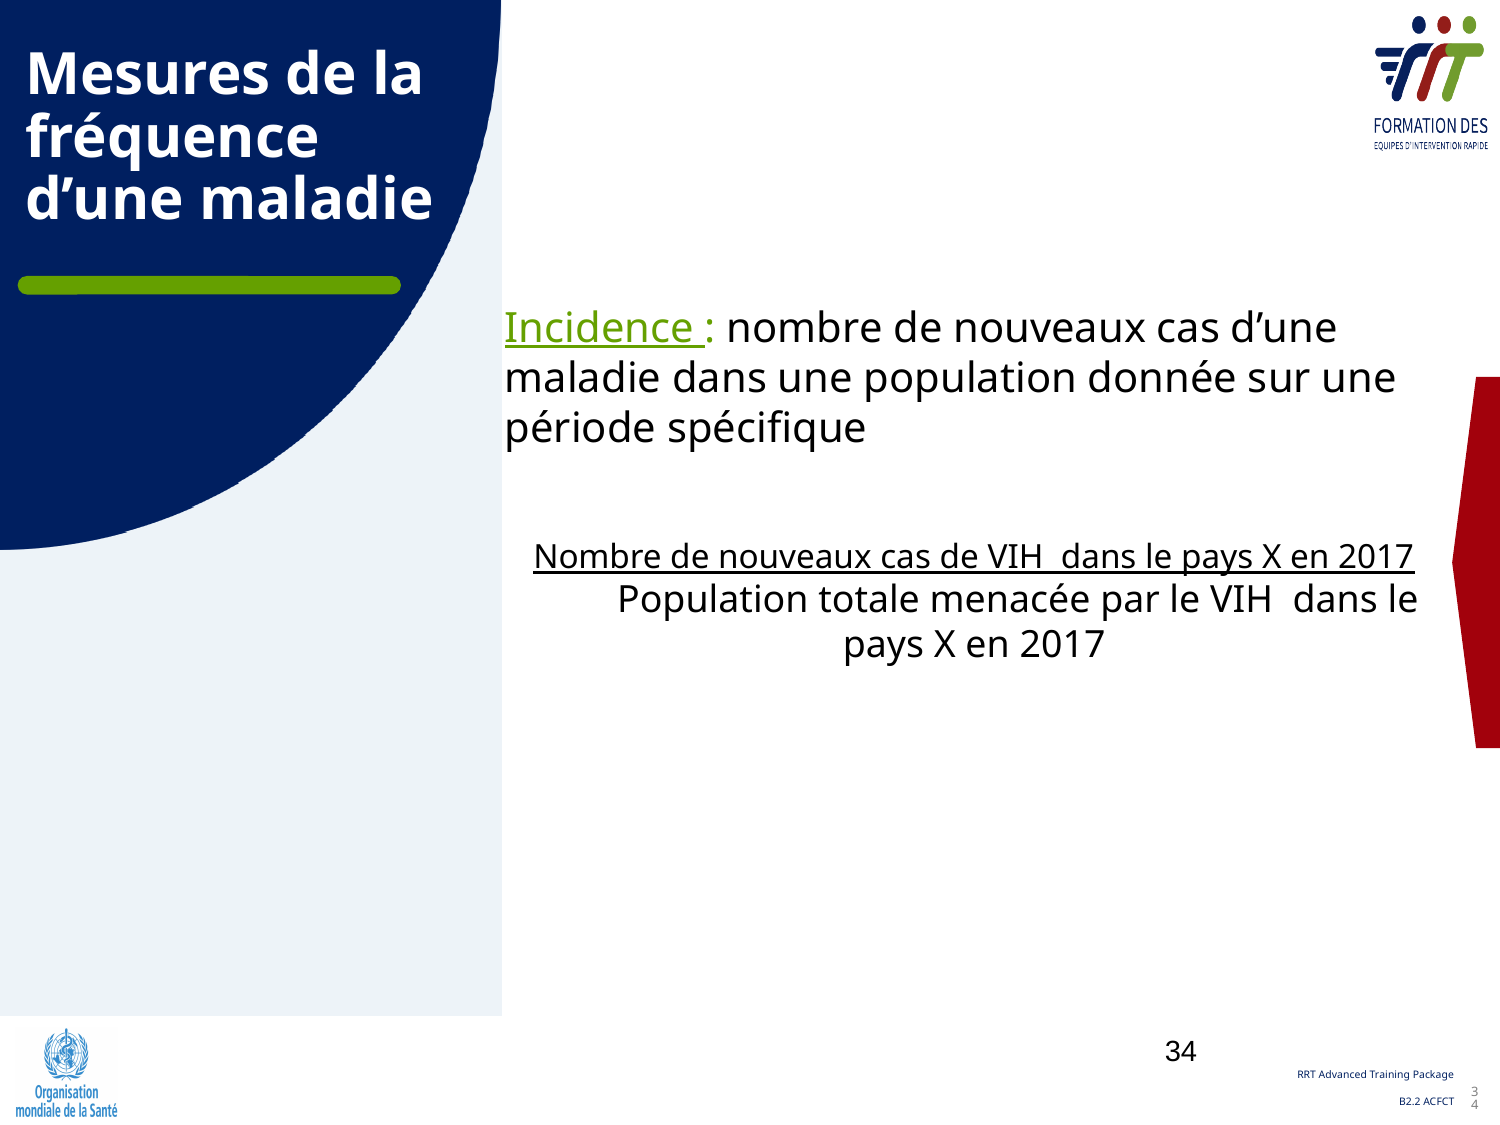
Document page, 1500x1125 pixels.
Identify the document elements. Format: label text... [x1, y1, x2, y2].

text_box [17, 275, 401, 295]
title Mesures de la fréquence d’une maladie [17, 0, 468, 298]
picture [1374, 15, 1488, 151]
picture [15, 1027, 118, 1118]
picture [0, 0, 502, 1018]
text_box Incidence : nombre de nouveaux cas d’une maladie dans une population donnée sur une période spécifique Nombre de nouveaux cas de VIH dans le pays X en 2017 Population totale menacée par le VIH dans le pays X en 2017 [490, 208, 1459, 803]
slide_number 34 [1149, 1024, 1500, 1103]
